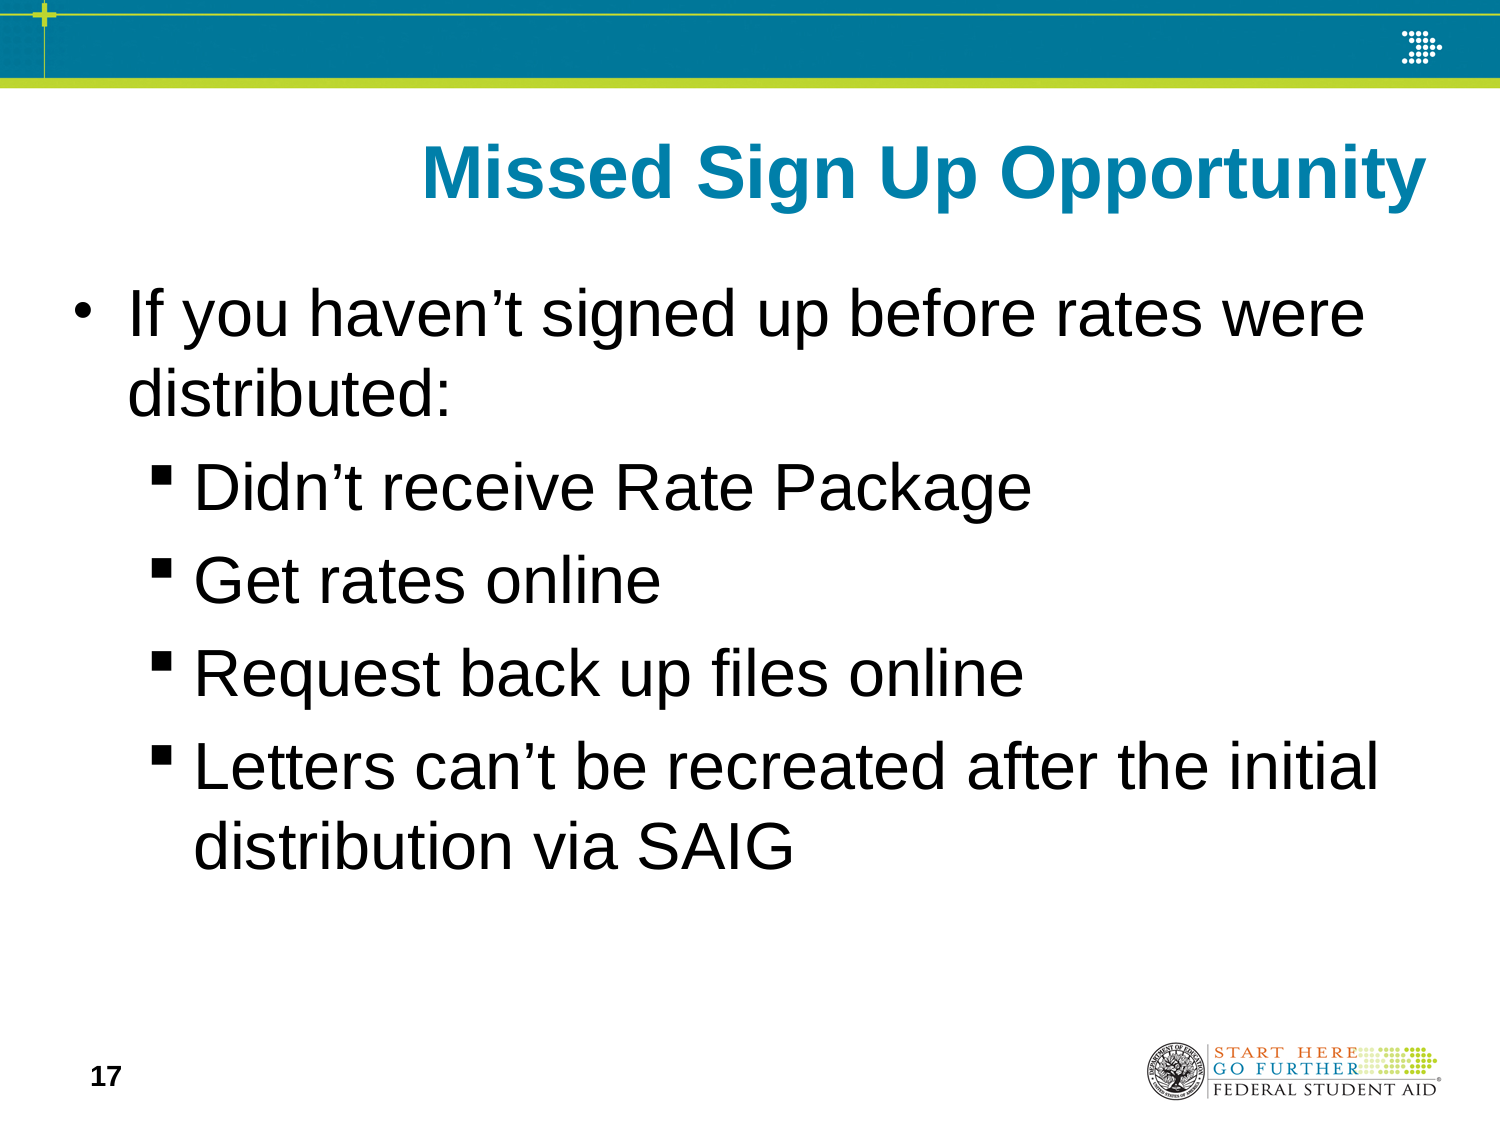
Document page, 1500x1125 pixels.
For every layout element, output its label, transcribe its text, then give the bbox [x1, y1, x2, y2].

picture [0, 78, 1500, 1125]
title Missed Sign Up Opportunity [56, 112, 1444, 226]
picture [1424, 32, 1428, 42]
picture [0, 3, 1500, 26]
list If you haven’t signed up before rates were distributed: Didn’t receive Rate Package Get rates online Request back up files online Letters can’t be recreated after the initial distribution via SAIG [56, 262, 1444, 1001]
slide_number 17 [74, 1049, 388, 1125]
